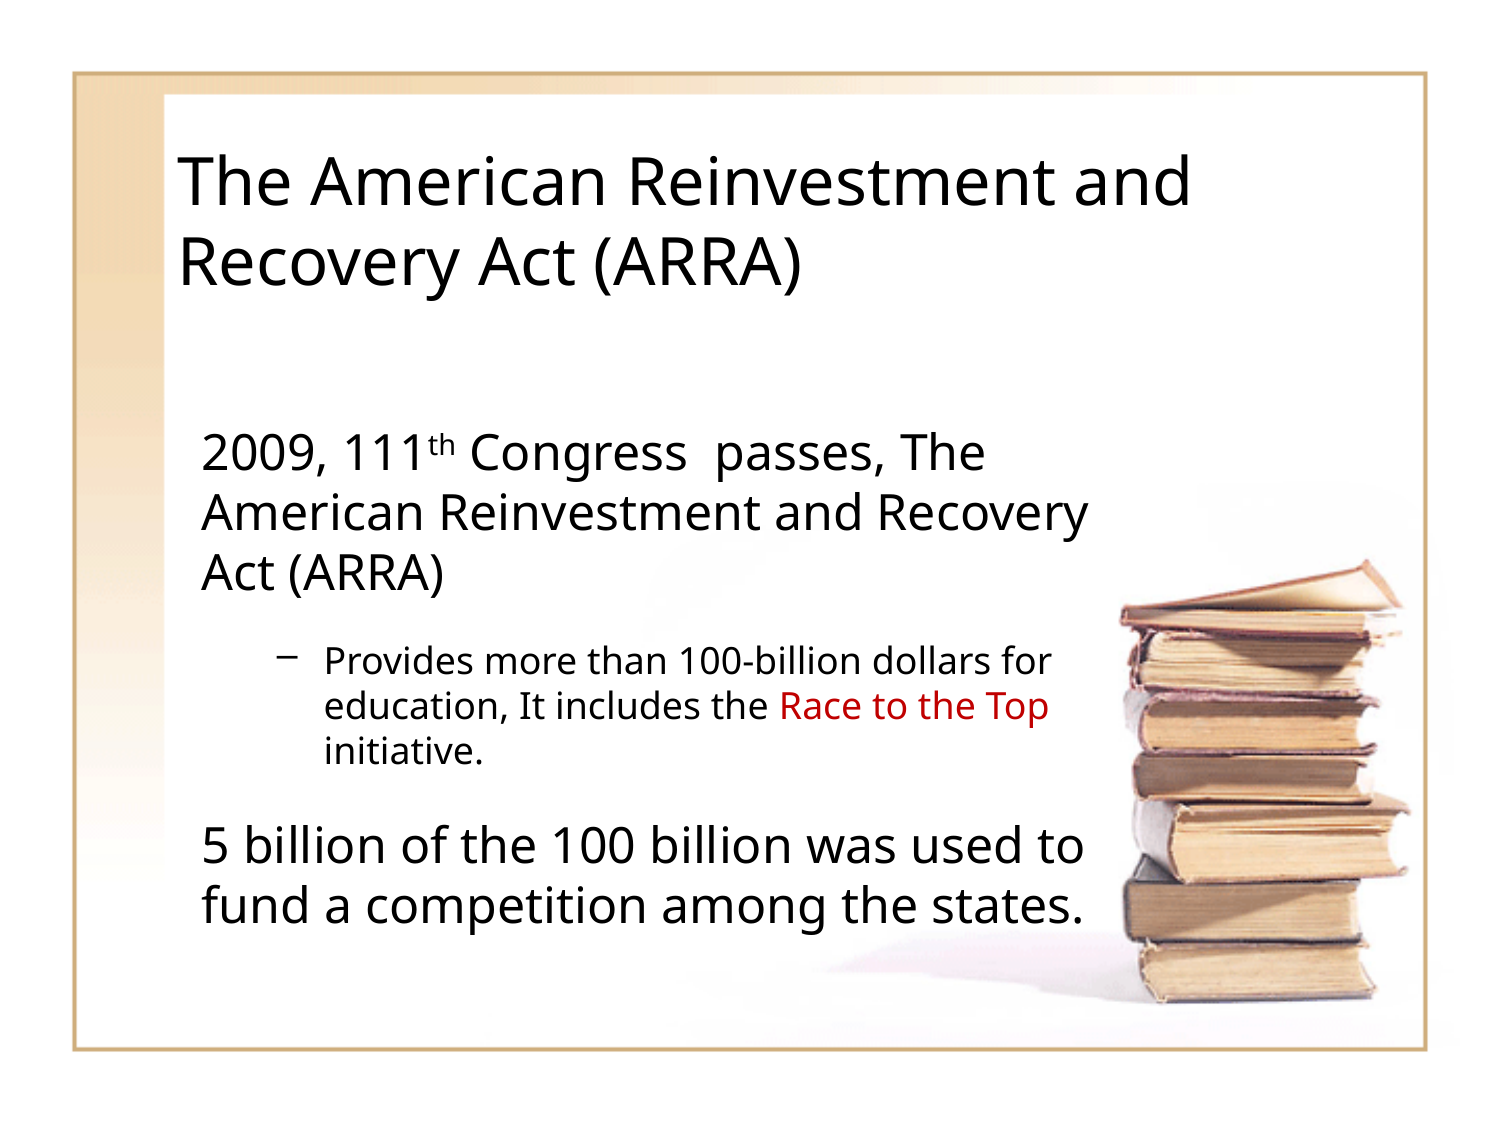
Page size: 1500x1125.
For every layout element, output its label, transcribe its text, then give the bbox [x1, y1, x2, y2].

title The American Reinvestment and Recovery Act (ARRA) [162, 137, 1375, 300]
picture [0, 0, 1500, 1125]
text_box 2009, 111th Congress passes, The American Reinvestment and Recovery Act (ARRA) Provides more than 100-billion dollars for education, It includes the Race to the Top initiative. 5 billion of the 100 billion was used to fund a competition among the states. [186, 412, 1109, 1000]
